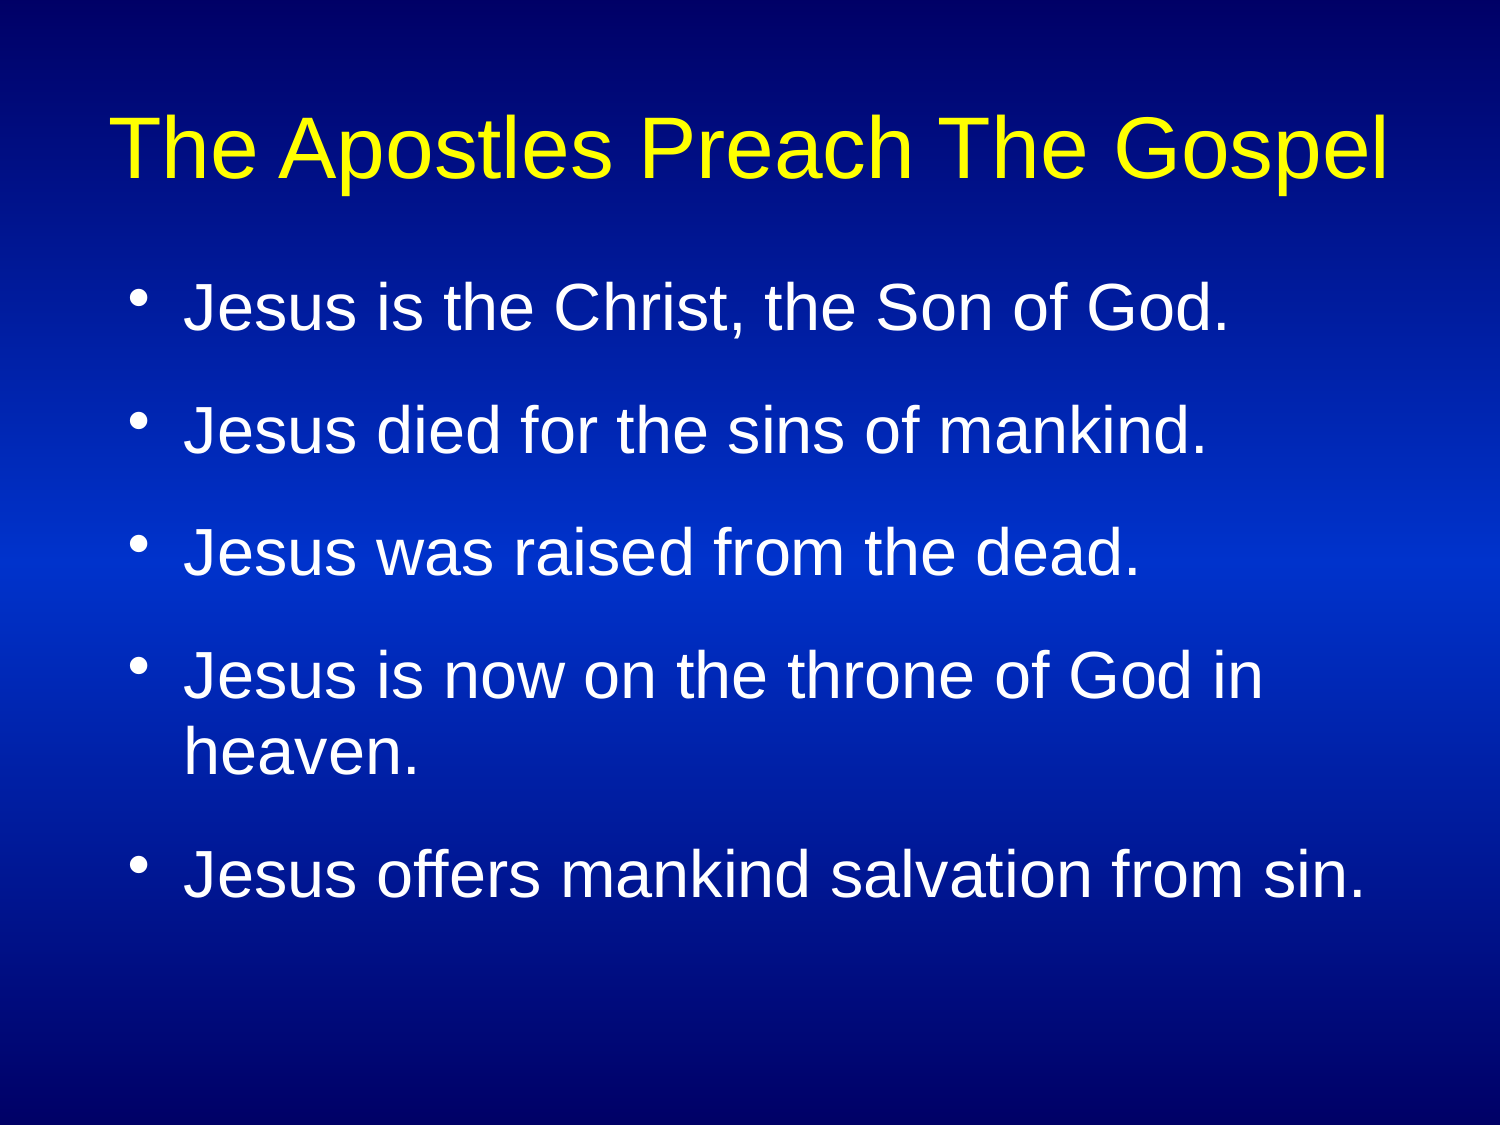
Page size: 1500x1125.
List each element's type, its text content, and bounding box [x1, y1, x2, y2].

list Jesus is the Christ, the Son of God. Jesus died for the sins of mankind. Jesus was raised from the dead. Jesus is now on the throne of God in heaven. Jesus offers mankind salvation from sin. [112, 262, 1463, 1125]
title The Apostles Preach The Gospel [37, 50, 1463, 238]
